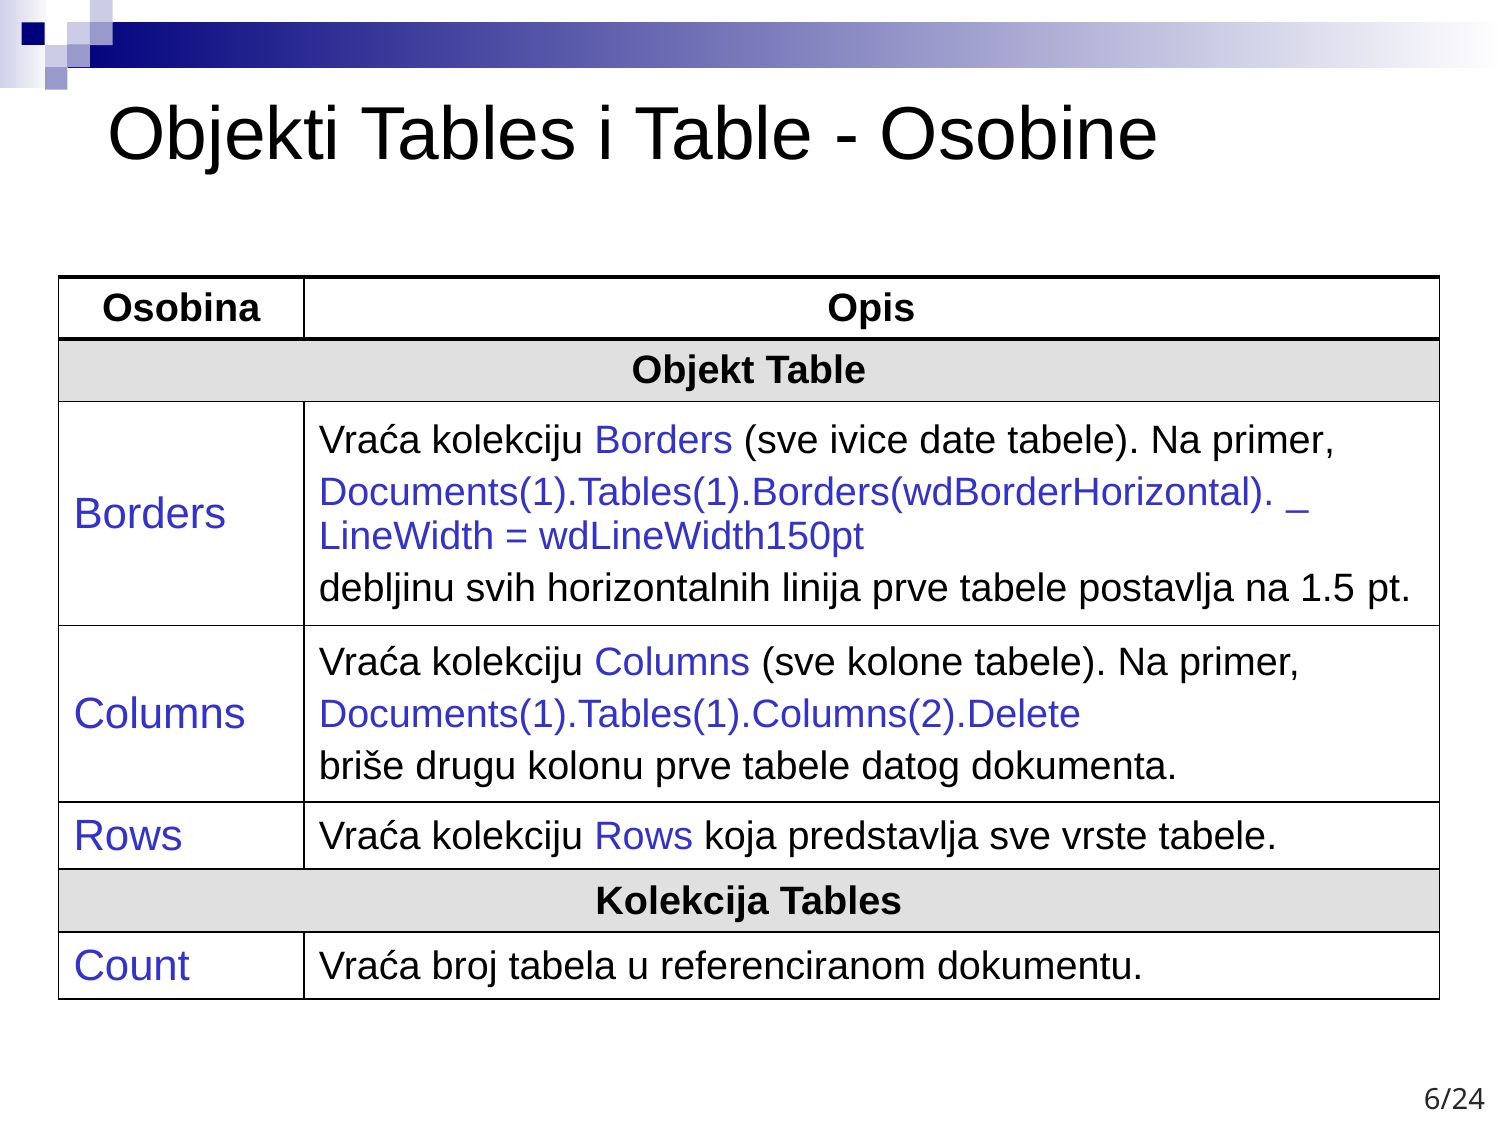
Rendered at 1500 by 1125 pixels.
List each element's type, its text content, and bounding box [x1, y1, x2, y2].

table_cell Columns [59, 626, 303, 801]
table_cell Count [59, 933, 303, 998]
table_cell Vraća kolekciju Rows koja predstavlja sve vrste tabele. [305, 803, 1439, 868]
table_cell Borders [59, 402, 303, 625]
table_cell Vraća broj tabela u referenciranom dokumentu. [305, 933, 1439, 998]
table_cell Vraća kolekciju Columns (sve kolone tabele). Na primer, Documents(1).Tables(1).Columns(2).Delete briše drugu kolonu prve tabele datog dokumenta. [305, 626, 1439, 801]
table_cell Rows [59, 803, 303, 868]
title Objekti Tables i Table - Osobine [92, 75, 1223, 185]
table_header Opis [305, 279, 1439, 337]
table_cell Vraća kolekciju Borders (sve ivice date tabele). Na primer, Documents(1).Tables(1).Borders(wdBorderHorizontal). _ LineWidth = wdLineWidth150pt debljinu svih horizontalnih linija prve tabele postavlja na 1.5 pt. [305, 402, 1439, 625]
table_cell Kolekcija Tables [59, 870, 1439, 931]
table_header Osobina [59, 279, 303, 337]
table_cell Objekt Table [59, 341, 1439, 401]
text_box 6/24 [1374, 1072, 1500, 1123]
